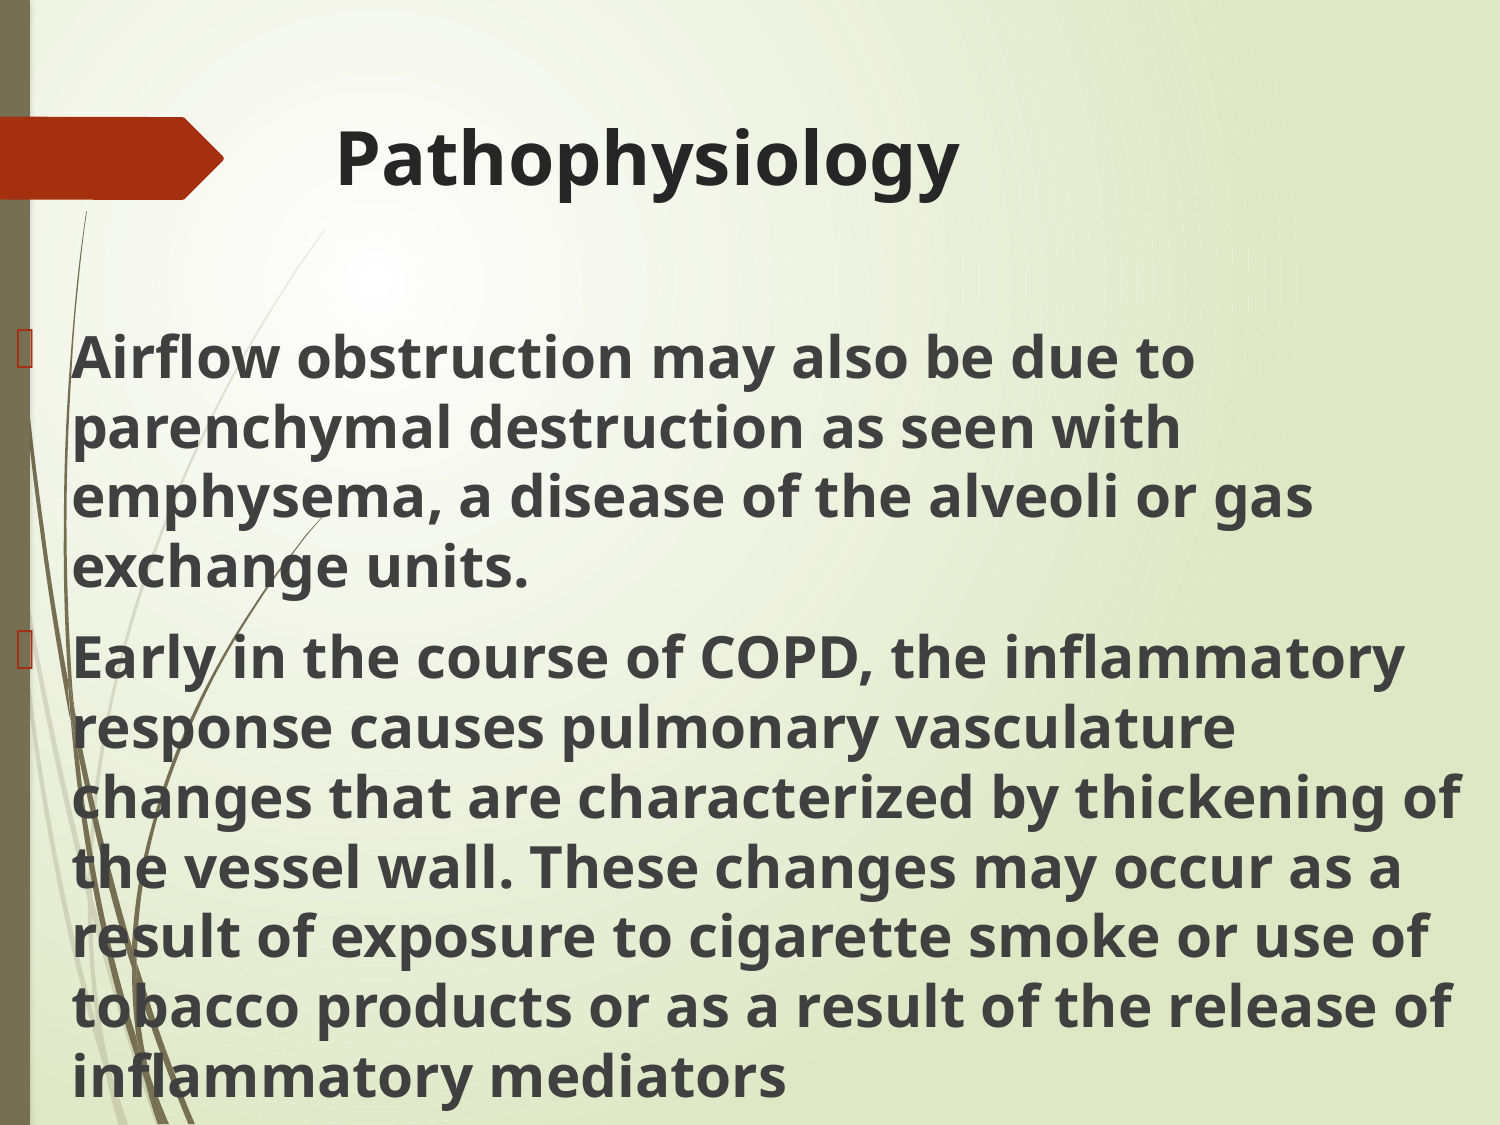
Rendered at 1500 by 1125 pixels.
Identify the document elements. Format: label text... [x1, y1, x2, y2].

list Airflow obstruction may also be due to parenchymal destruction as seen with emphysema, a disease of the alveoli or gas exchange units. Early in the course of COPD, the inflammatory response causes pulmonary vasculature changes that are characterized by thickening of the vessel wall. These changes may occur as a result of exposure to cigarette smoke or use of tobacco products or as a result of the release of inflammatory mediators [0, 312, 1500, 1125]
title Pathophysiology [319, 102, 1400, 312]
